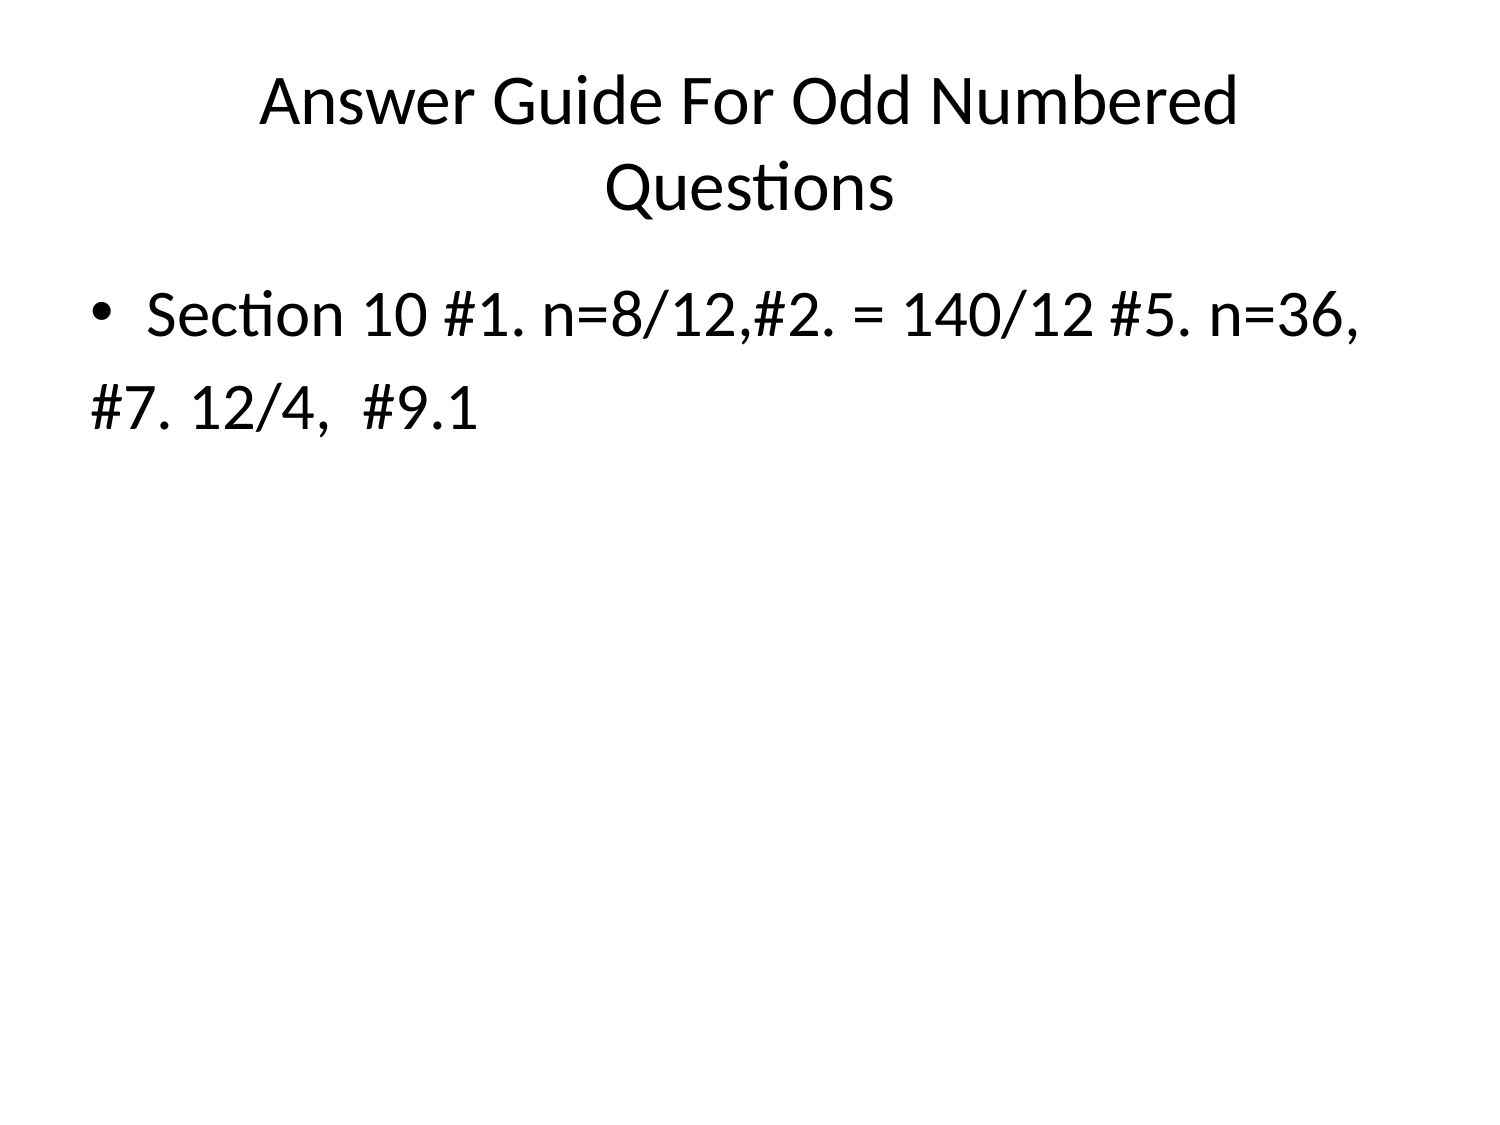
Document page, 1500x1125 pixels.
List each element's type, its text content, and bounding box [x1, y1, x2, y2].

title Answer Guide For Odd Numbered Questions [75, 45, 1425, 233]
